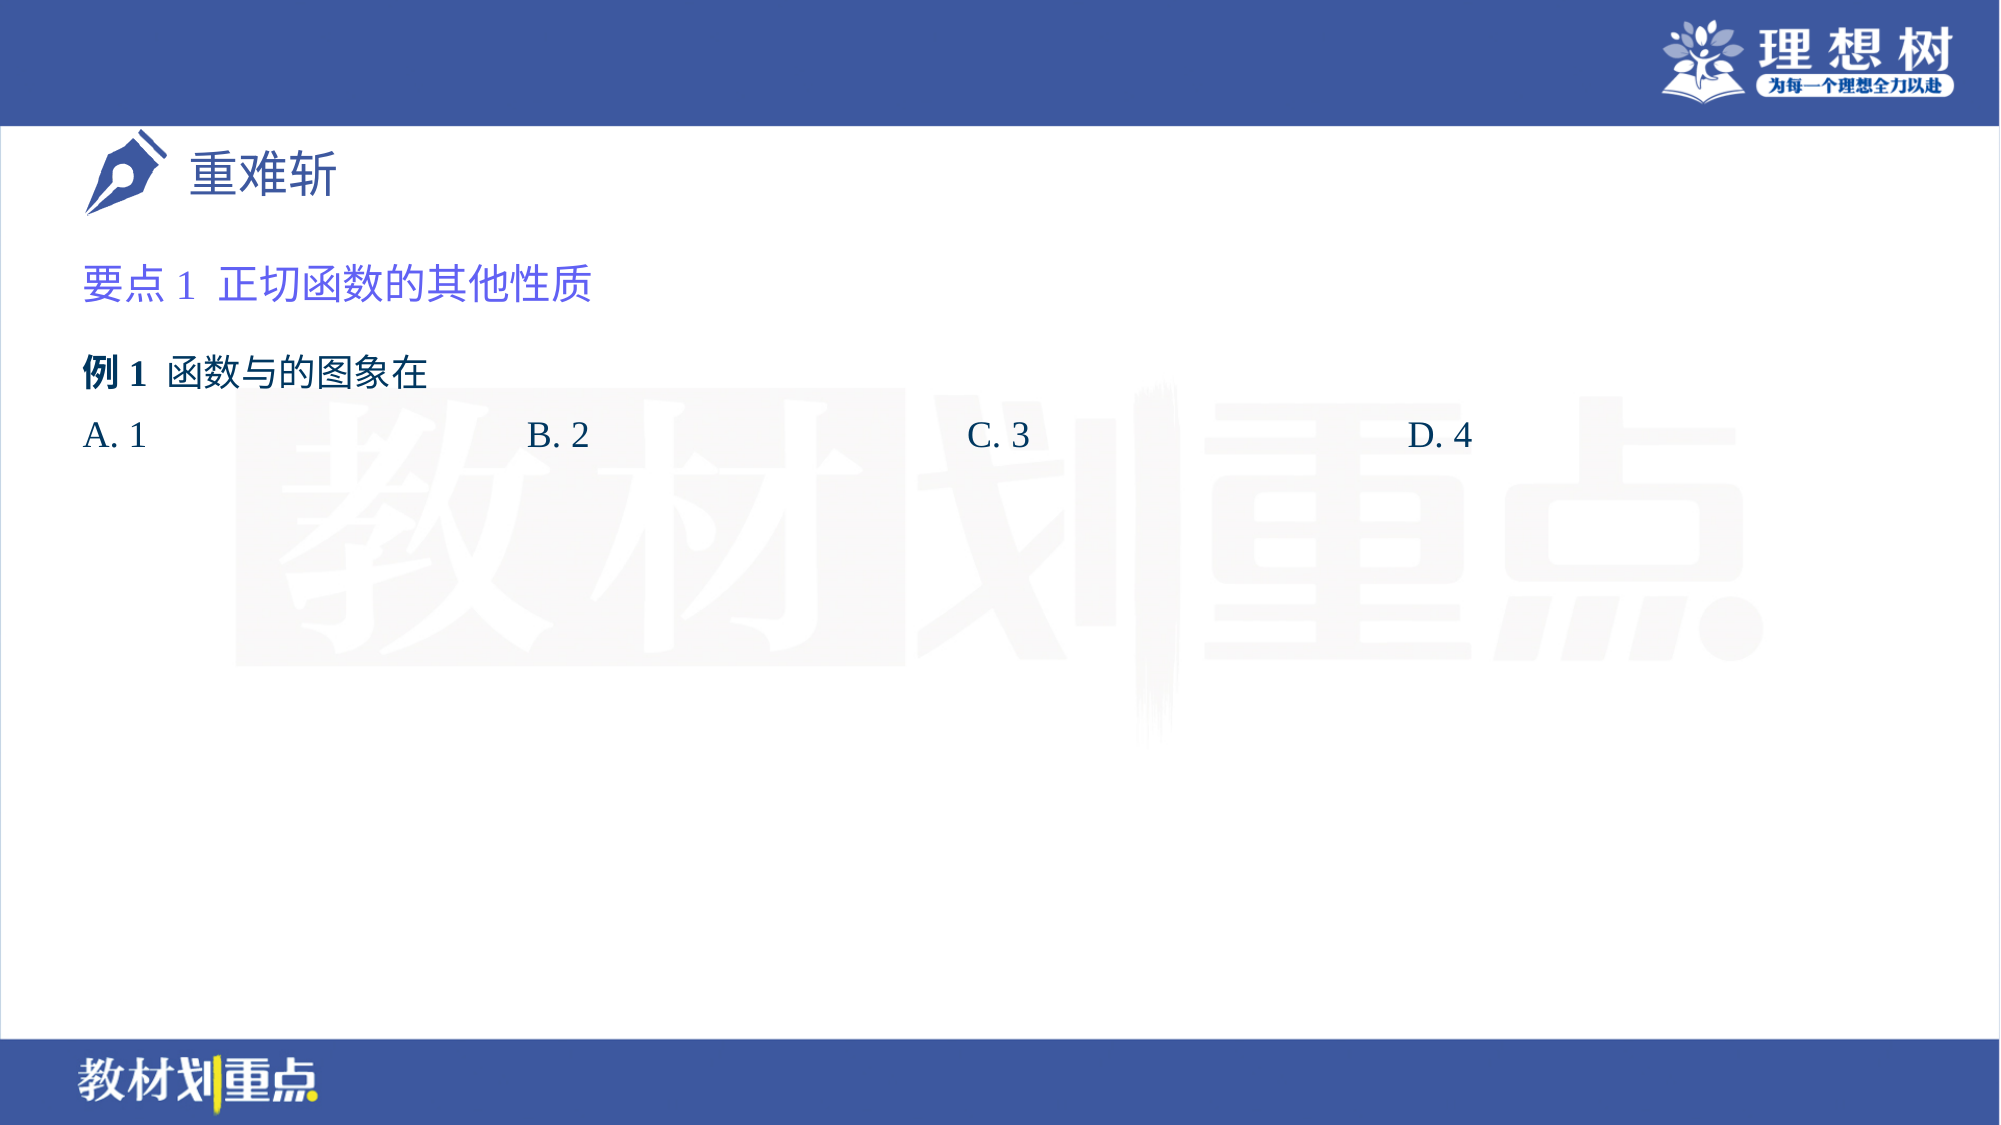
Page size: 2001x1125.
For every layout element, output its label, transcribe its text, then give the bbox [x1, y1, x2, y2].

text_box A. 1 B. 2 C. 3 D. 4 [82, 388, 1817, 448]
text_box 重难斩 [188, 129, 485, 216]
picture [0, 0, 2000, 1125]
text_box 要点1 正切函数的其他性质 [82, 236, 1817, 371]
